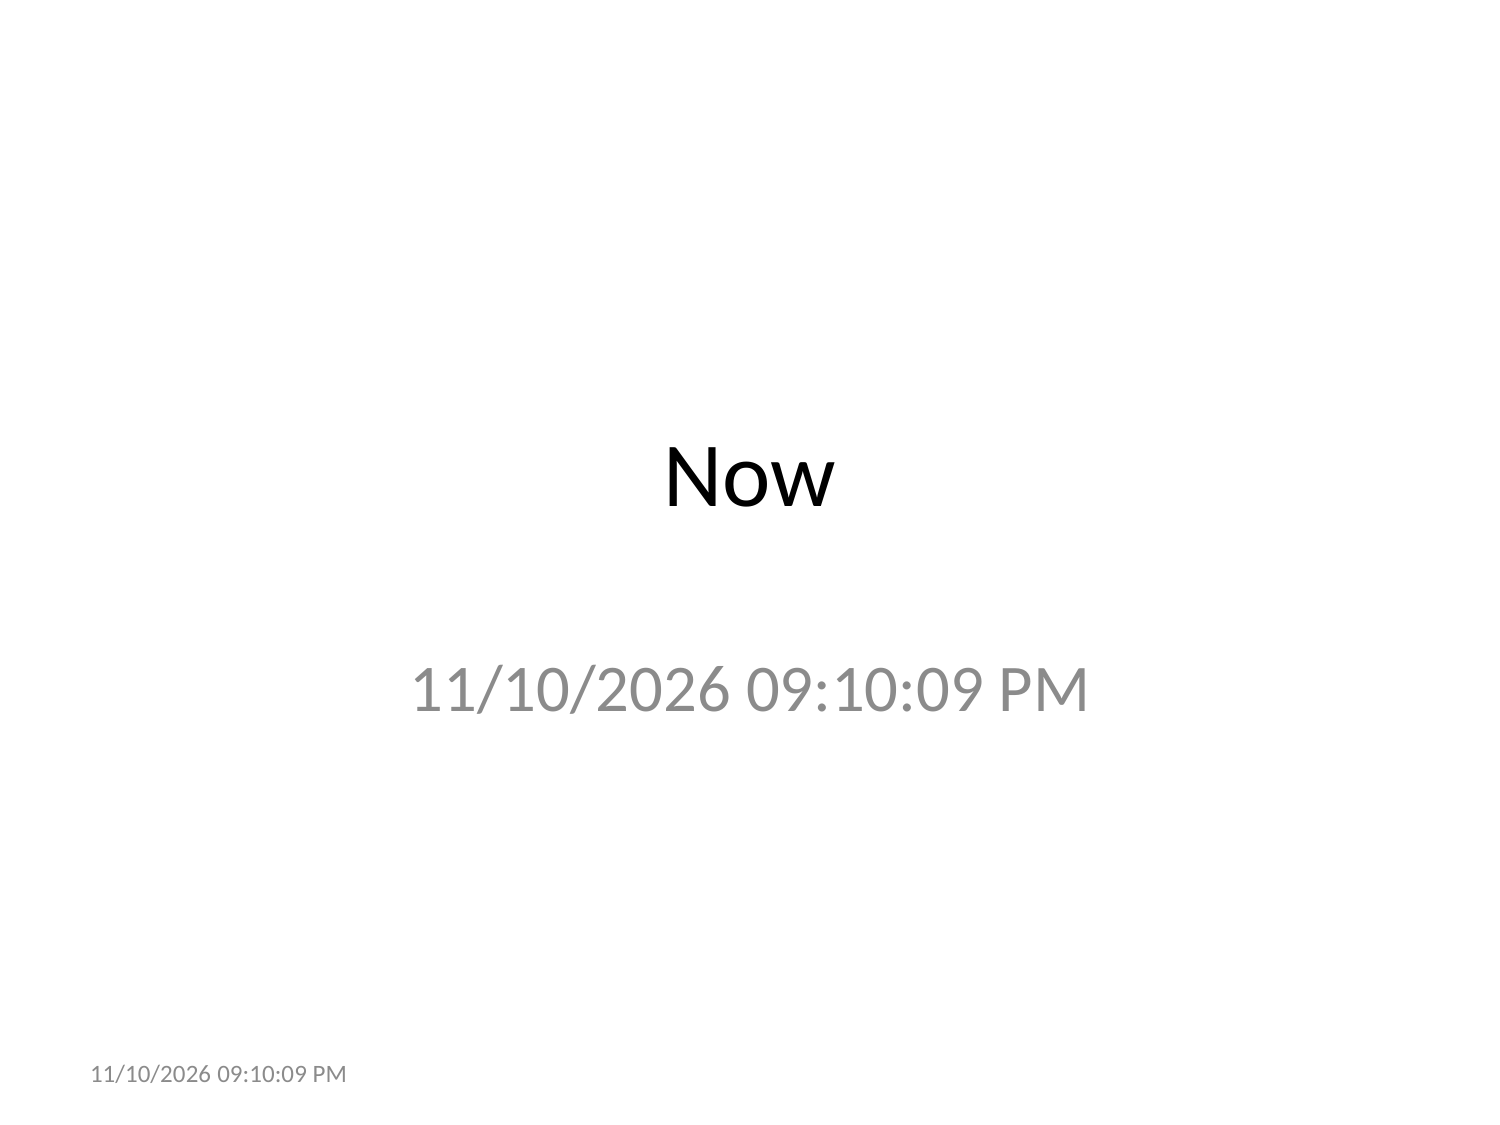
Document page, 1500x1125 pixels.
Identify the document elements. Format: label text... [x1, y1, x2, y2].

title Now [112, 349, 1388, 591]
subtitle 2011-12-19 10:20:04 AM [225, 637, 1275, 925]
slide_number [75, 1042, 425, 1103]
